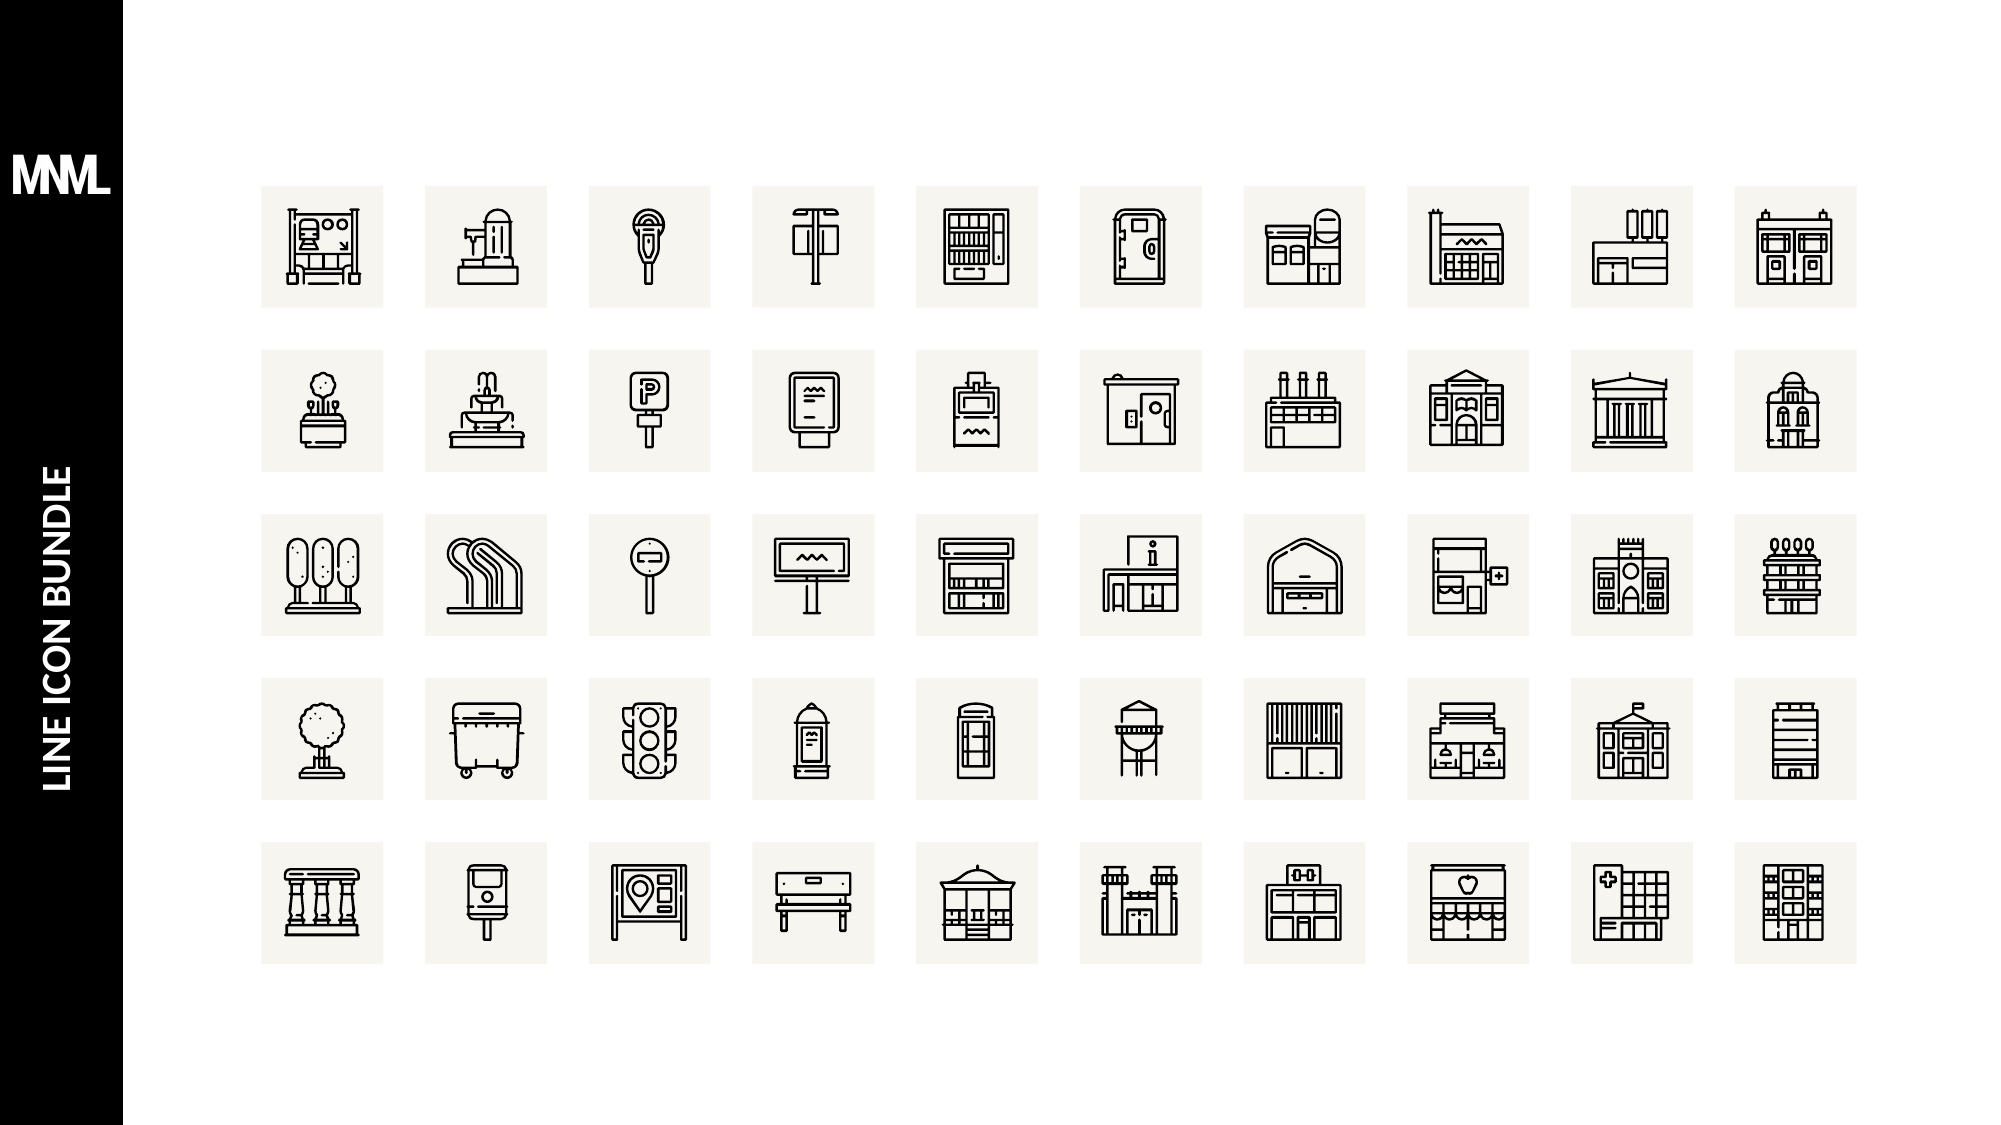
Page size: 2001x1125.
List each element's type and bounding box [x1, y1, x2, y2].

text_box [1266, 537, 1343, 615]
text_box [299, 371, 347, 449]
text_box [446, 537, 523, 615]
text_box [1264, 208, 1341, 285]
text_box [284, 537, 361, 615]
text_box [1430, 864, 1507, 941]
text_box [938, 537, 1015, 615]
text_box [943, 208, 1010, 285]
text_box [1772, 702, 1819, 780]
text_box [953, 371, 1000, 449]
text_box [1592, 371, 1668, 449]
text_box [1265, 864, 1342, 941]
text_box [1762, 864, 1824, 941]
picture [0, 113, 122, 236]
text_box [1103, 373, 1180, 446]
text_box [622, 702, 677, 780]
text_box [457, 208, 519, 285]
text_box [629, 371, 670, 449]
text_box [773, 537, 850, 615]
text_box [466, 864, 509, 941]
text_box [1429, 369, 1504, 447]
text_box [1427, 208, 1504, 285]
text_box [788, 371, 840, 449]
text_box [1429, 702, 1506, 780]
text_box [956, 702, 996, 780]
text_box [298, 702, 346, 780]
text_box [630, 537, 670, 615]
text_box [939, 864, 1016, 941]
text_box [611, 864, 688, 941]
text_box [448, 371, 525, 449]
text_box [1112, 208, 1167, 285]
text_box [1432, 537, 1509, 615]
text_box [775, 871, 852, 933]
text_box [1756, 208, 1833, 285]
text_box [1593, 864, 1670, 941]
text_box [1114, 700, 1165, 777]
text_box [285, 208, 362, 285]
text_box [1765, 371, 1821, 449]
text_box [1592, 208, 1669, 285]
text_box [632, 208, 666, 285]
text_box [448, 702, 525, 780]
text_box [1762, 537, 1821, 615]
text_box [1266, 702, 1343, 780]
text_box [792, 208, 839, 285]
text_box [1595, 702, 1671, 780]
text_box [283, 868, 360, 937]
text_box [1101, 865, 1178, 936]
text_box [1265, 371, 1342, 449]
text_box [792, 702, 831, 780]
text_box [1102, 535, 1179, 612]
text_box [1592, 537, 1669, 615]
